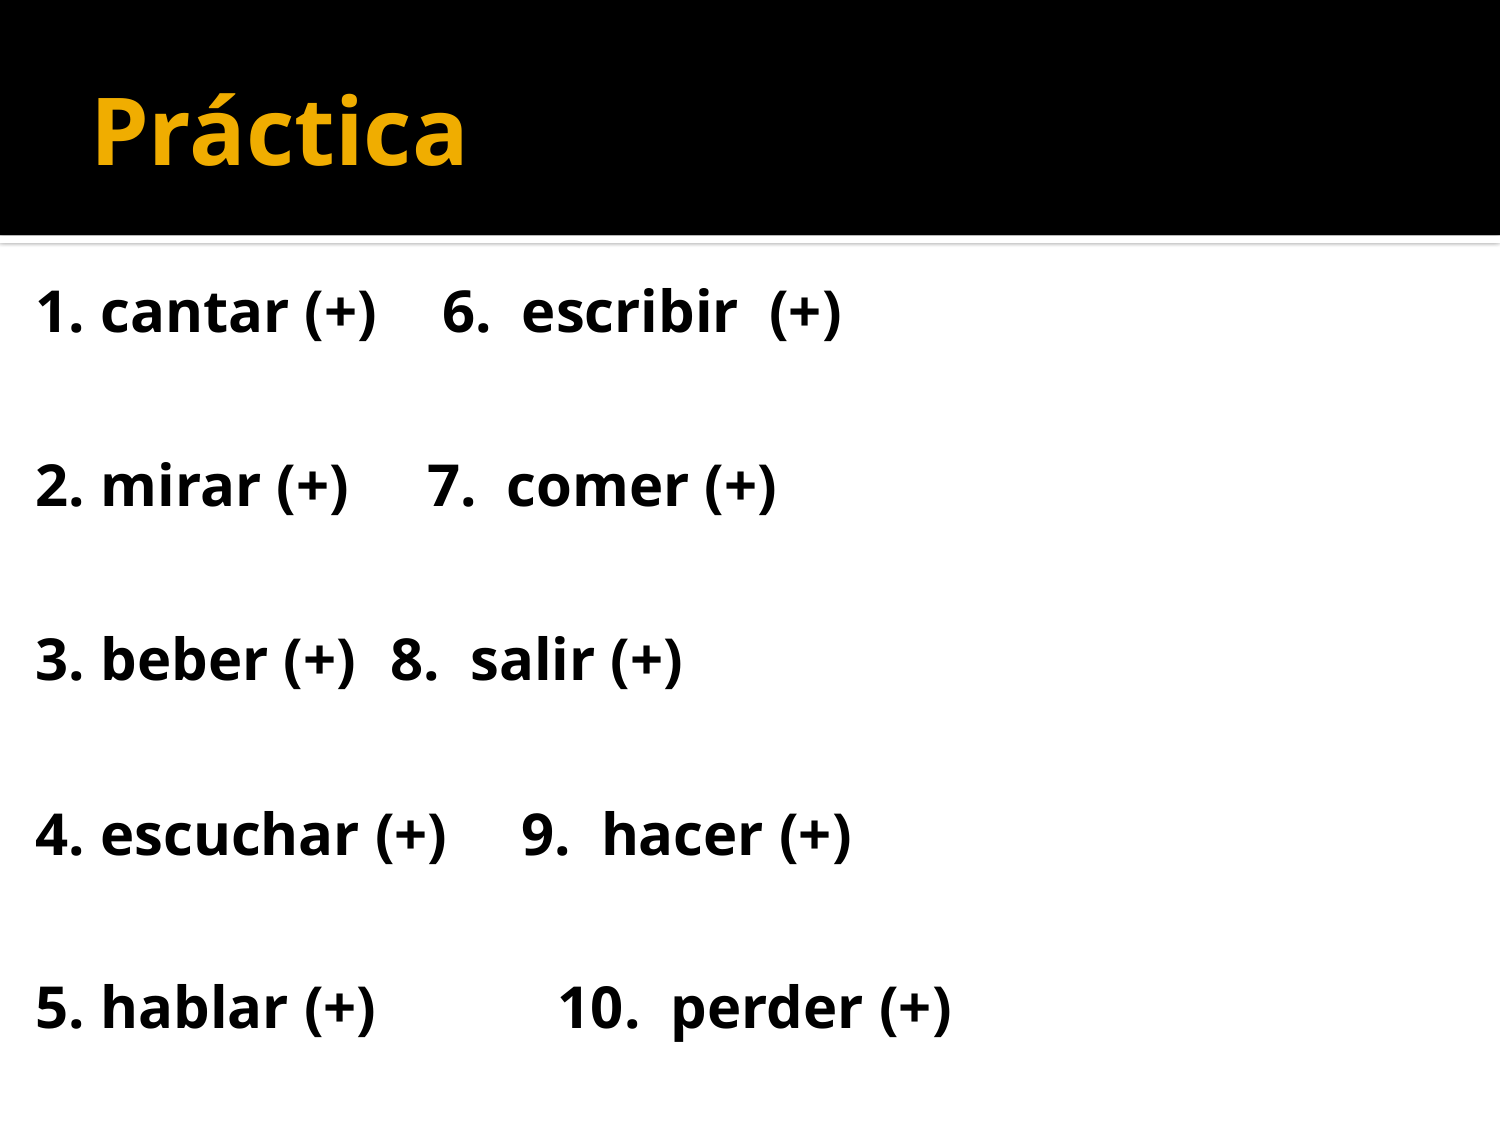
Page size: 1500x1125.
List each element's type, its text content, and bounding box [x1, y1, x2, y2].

list 1. cantar (+) 6. escribir (+) 2. mirar (+) 7. comer (+) 3. beber (+) 8. salir (+) 4. escuchar (+) 9. hacer (+) 5. hablar (+) 10. perder (+) [26, 155, 1474, 1056]
title Práctica [75, 25, 1425, 155]
